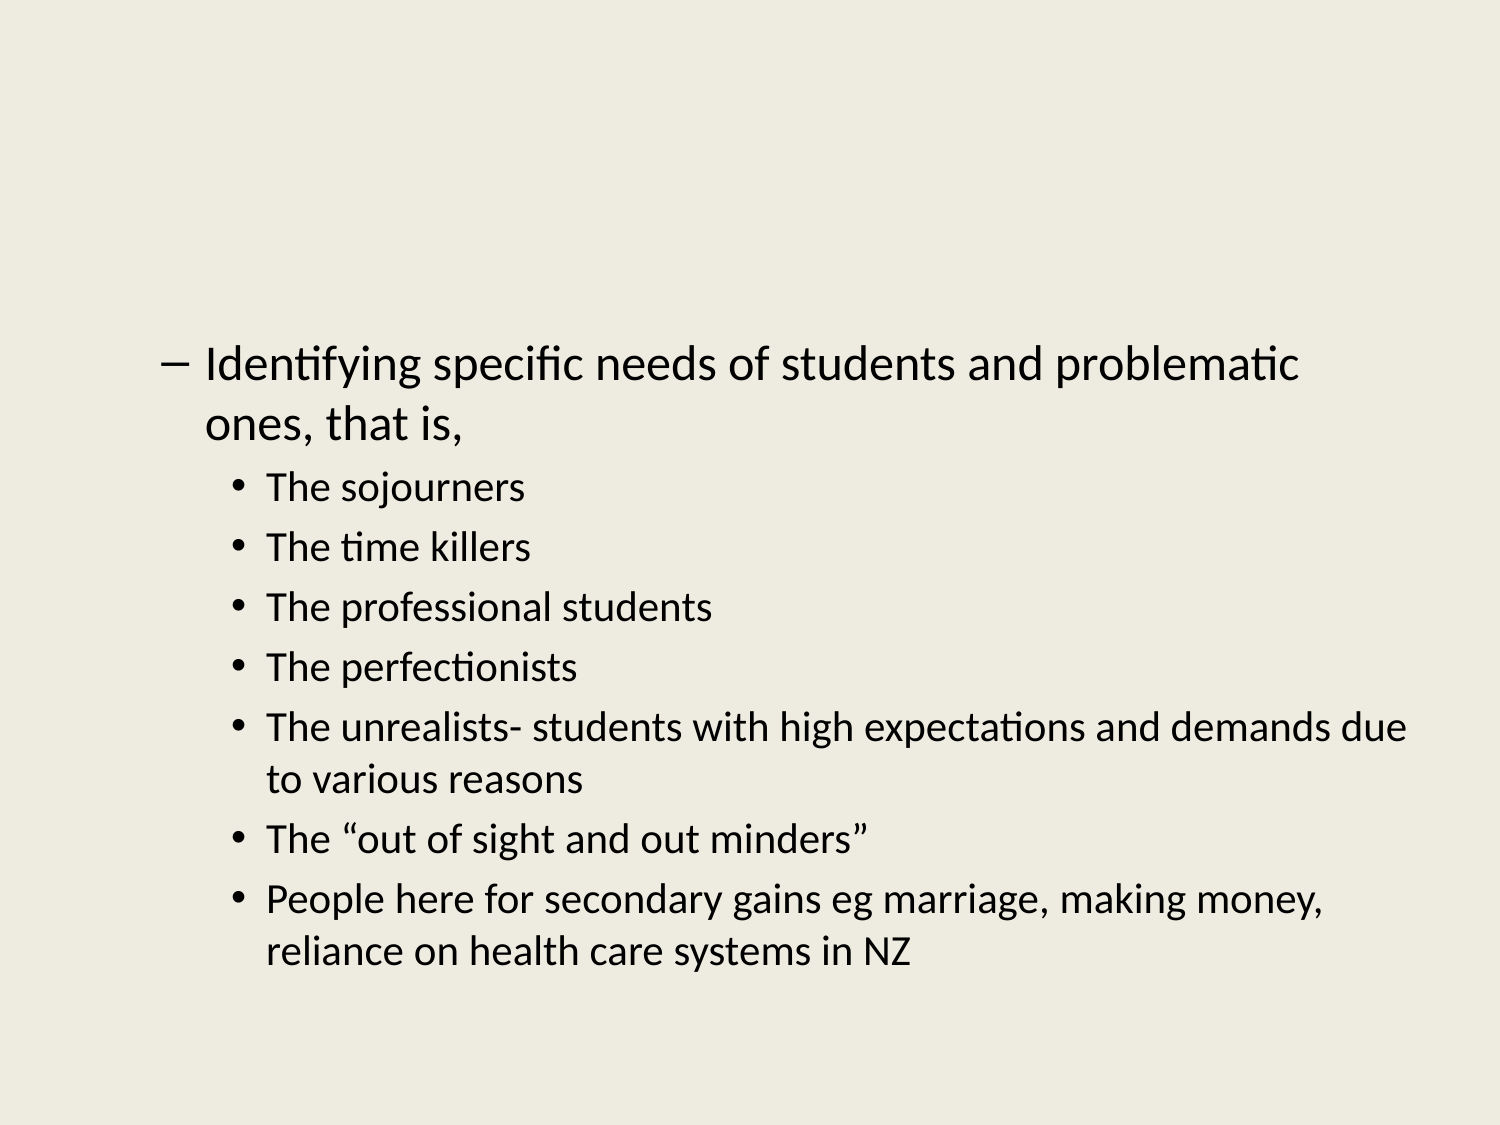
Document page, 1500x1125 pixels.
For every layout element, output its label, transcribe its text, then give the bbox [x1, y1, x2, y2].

list Identifying specific needs of students and problematic ones, that is, The sojourners The time killers The professional students The perfectionists The unrealists- students with high expectations and demands due to various reasons The “out of sight and out minders” People here for secondary gains eg marriage, making money, reliance on health care systems in NZ [76, 243, 1427, 986]
